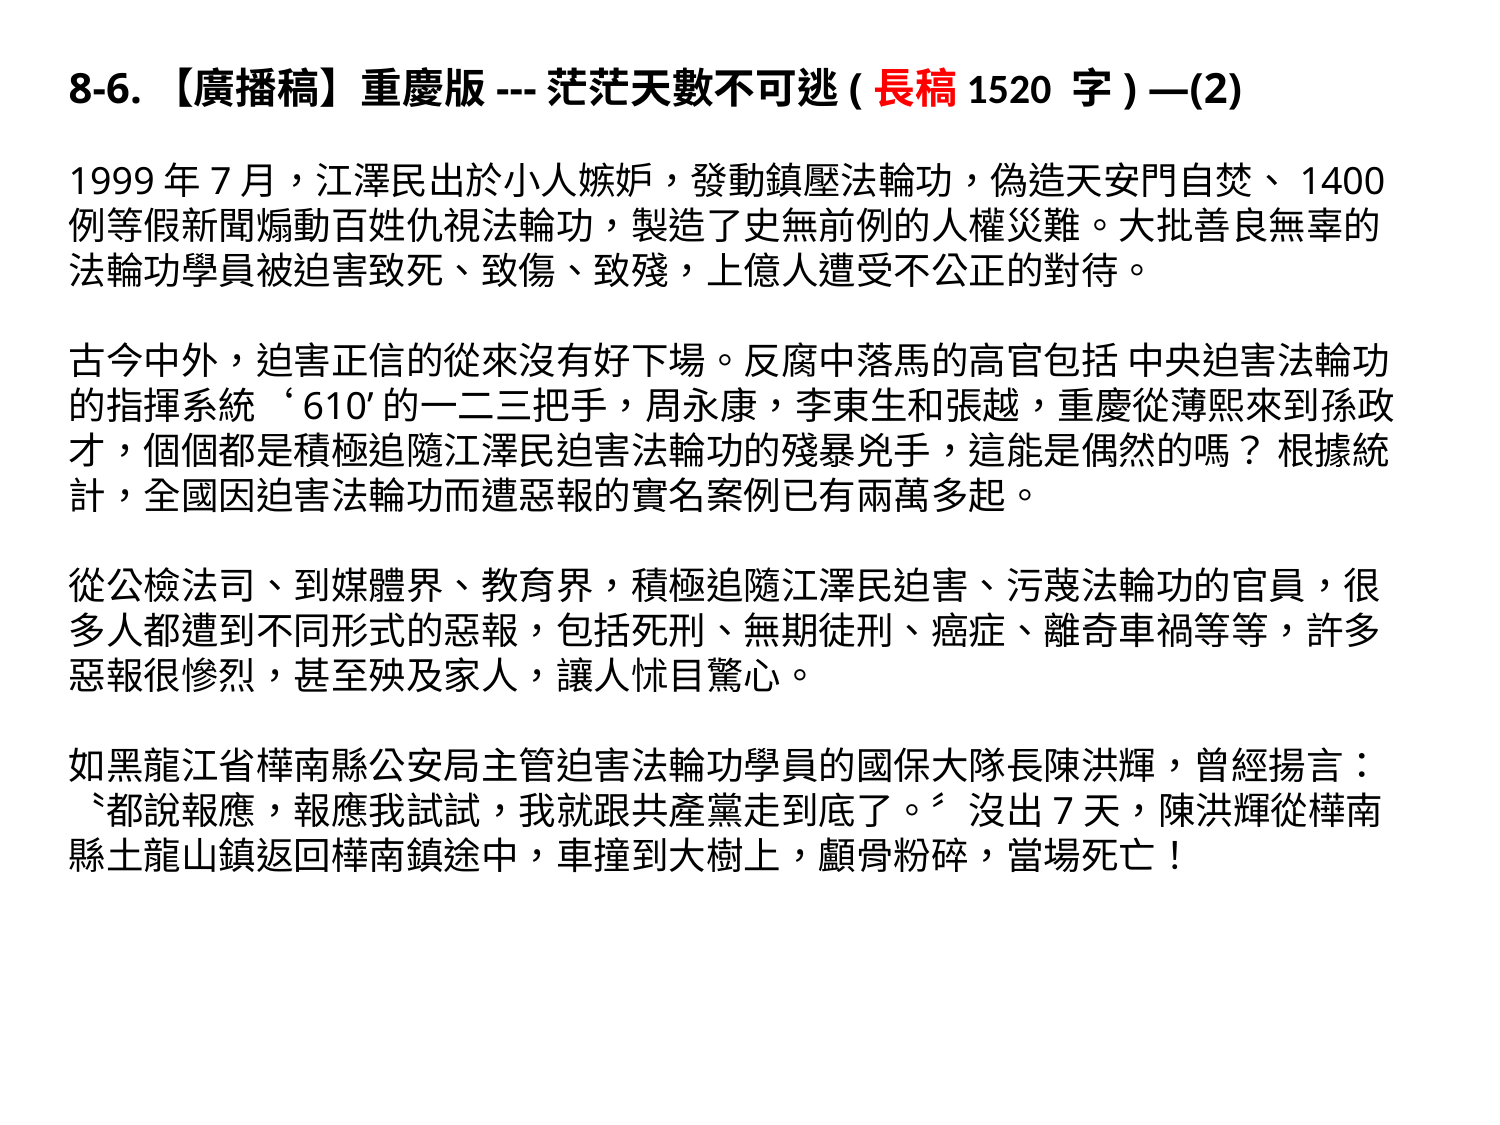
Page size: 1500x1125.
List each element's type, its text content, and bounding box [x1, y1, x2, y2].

text_box 8-6.【廣播稿】重慶版---茫茫天數不可逃(長稿1520 字) —(2) 1999年7月，江澤民出於小人嫉妒，發動鎮壓法輪功，偽造天安門自焚、1400例等假新聞煽動百姓仇視法輪功，製造了史無前例的人權災難。大批善良無辜的法輪功學員被迫害致死、致傷、致殘，上億人遭受不公正的對待。 古今中外，迫害正信的從來沒有好下場。反腐中落馬的高官包括 中央迫害法輪功的指揮系統‘610’的一二三把手，周永康，李東生和張越，重慶從薄熙來到孫政才，個個都是積極追隨江澤民迫害法輪功的殘暴兇手，這能是偶然的嗎？ 根據統計，全國因迫害法輪功而遭惡報的實名案例已有兩萬多起。 從公檢法司、到媒體界、教育界，積極追隨江澤民迫害、污蔑法輪功的官員，很多人都遭到不同形式的惡報，包括死刑、無期徒刑、癌症、離奇車禍等等，許多惡報很慘烈，甚至殃及家人，讓人怵目驚心。 如黑龍江省樺南縣公安局主管迫害法輪功學員的國保大隊長陳洪輝，曾經揚言：〝都說報應，報應我試試，我就跟共產黨走到底了。〞沒出7天，陳洪輝從樺南縣土龍山鎮返回樺南鎮途中，車撞到大樹上，顱骨粉碎，當場死亡！ [54, 54, 1425, 885]
